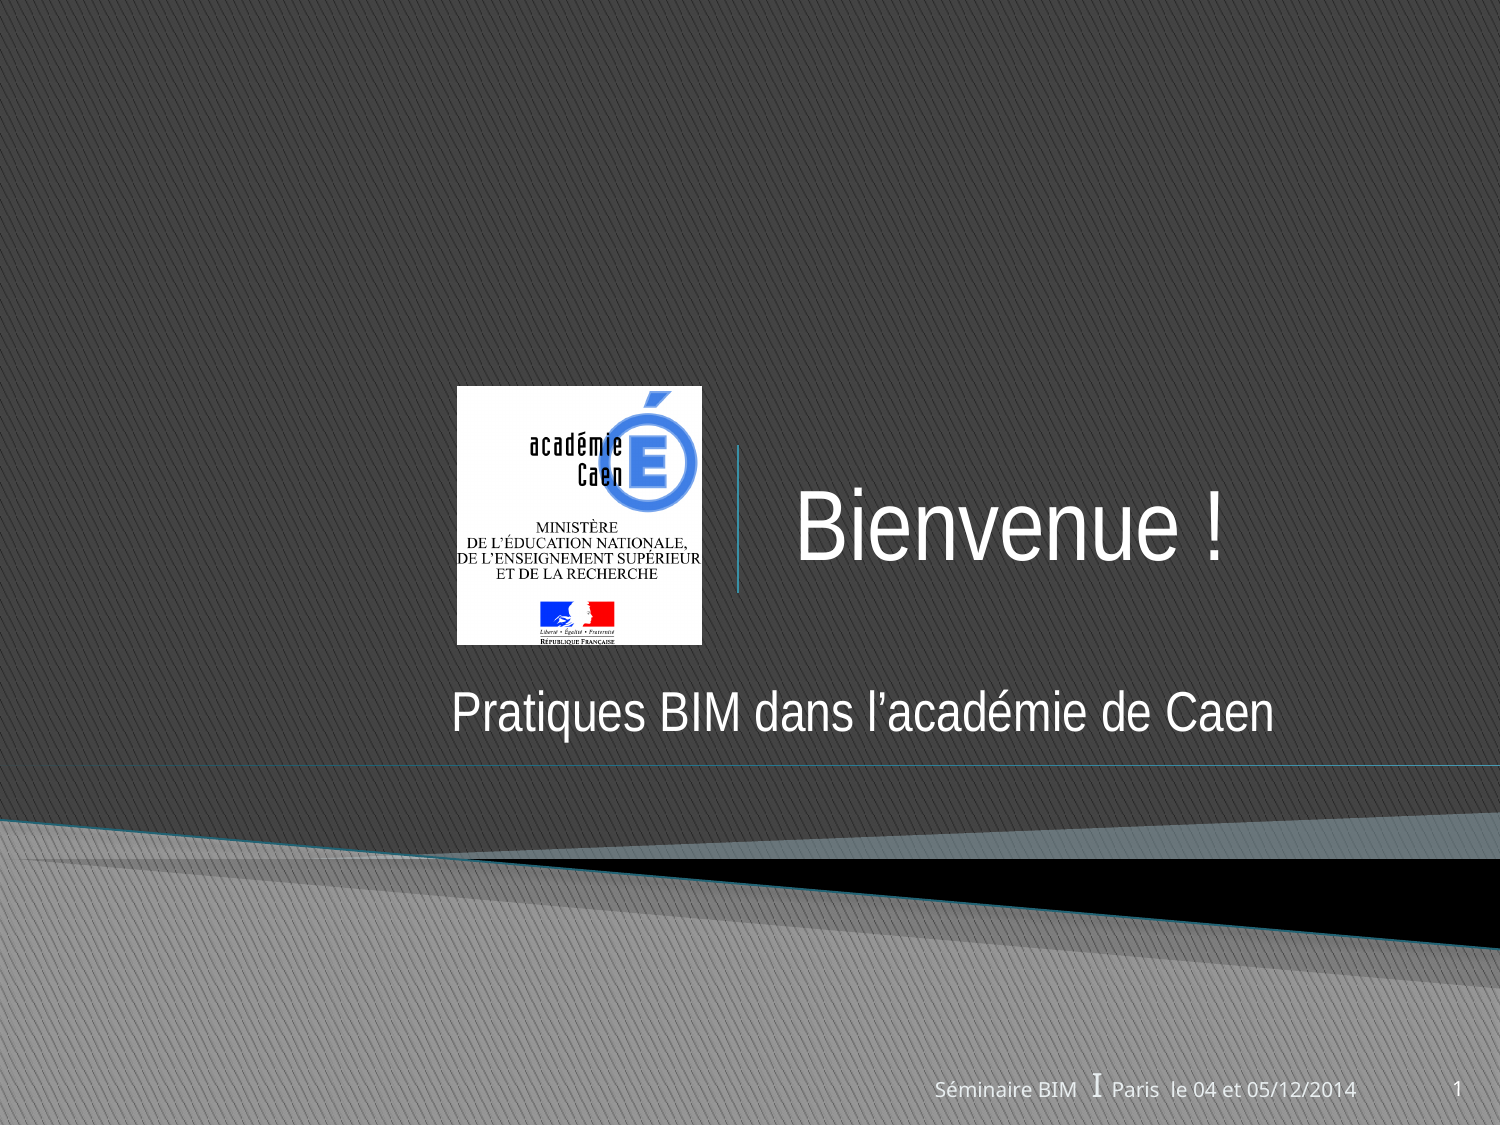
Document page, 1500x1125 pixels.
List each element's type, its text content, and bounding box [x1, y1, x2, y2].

picture [5, 859, 1500, 989]
subtitle Pratiques BIM dans l’académie de Caen [363, 667, 1294, 838]
picture [456, 386, 702, 645]
title Bienvenue ! [112, 287, 1243, 588]
slide_number 1 [1418, 1051, 1479, 1112]
footer Séminaire BIM I Paris le 04 et 05/12/2014 [718, 1051, 1372, 1112]
